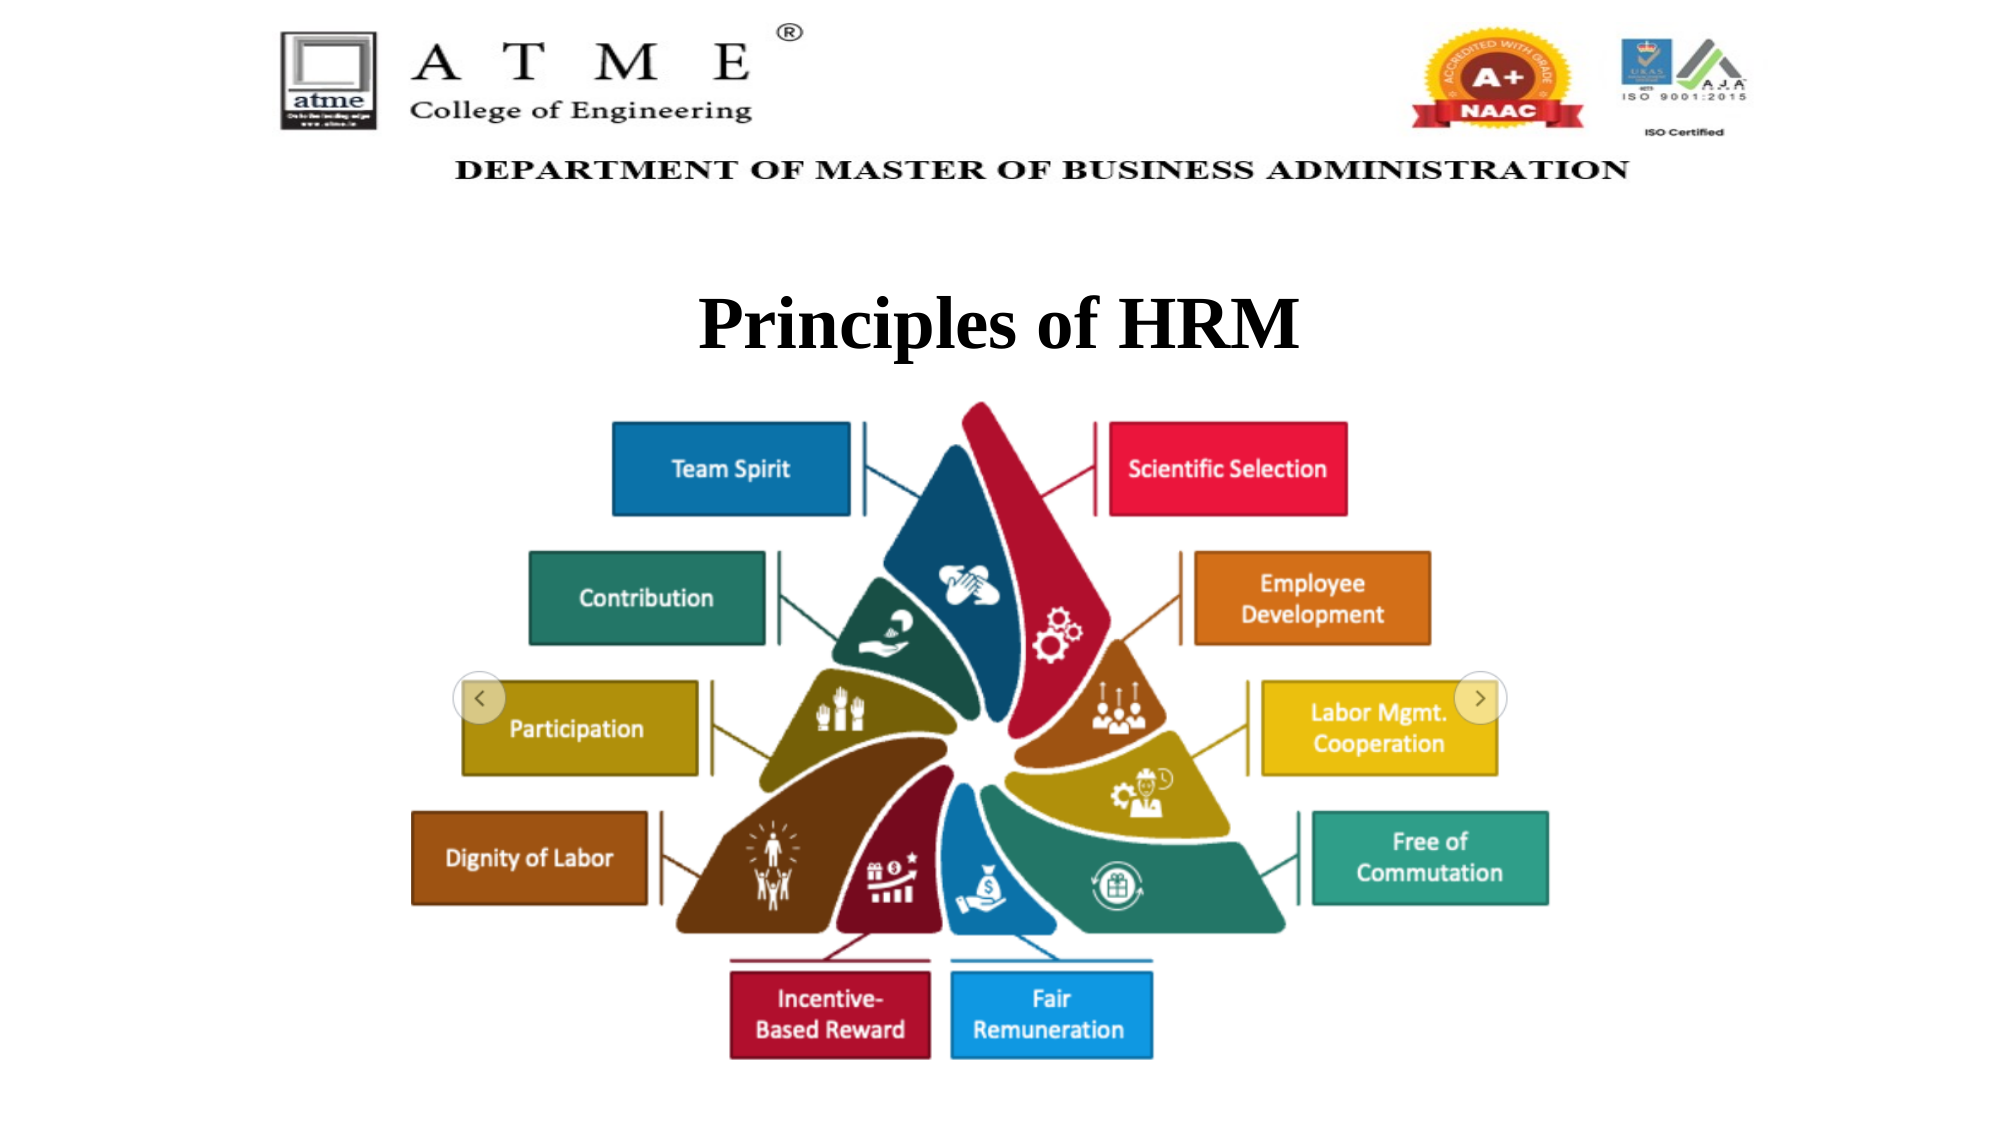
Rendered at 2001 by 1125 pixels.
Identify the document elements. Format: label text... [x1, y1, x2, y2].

picture [272, 22, 1802, 59]
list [410, 378, 1564, 1093]
title Principles of HRM [137, 59, 1863, 589]
